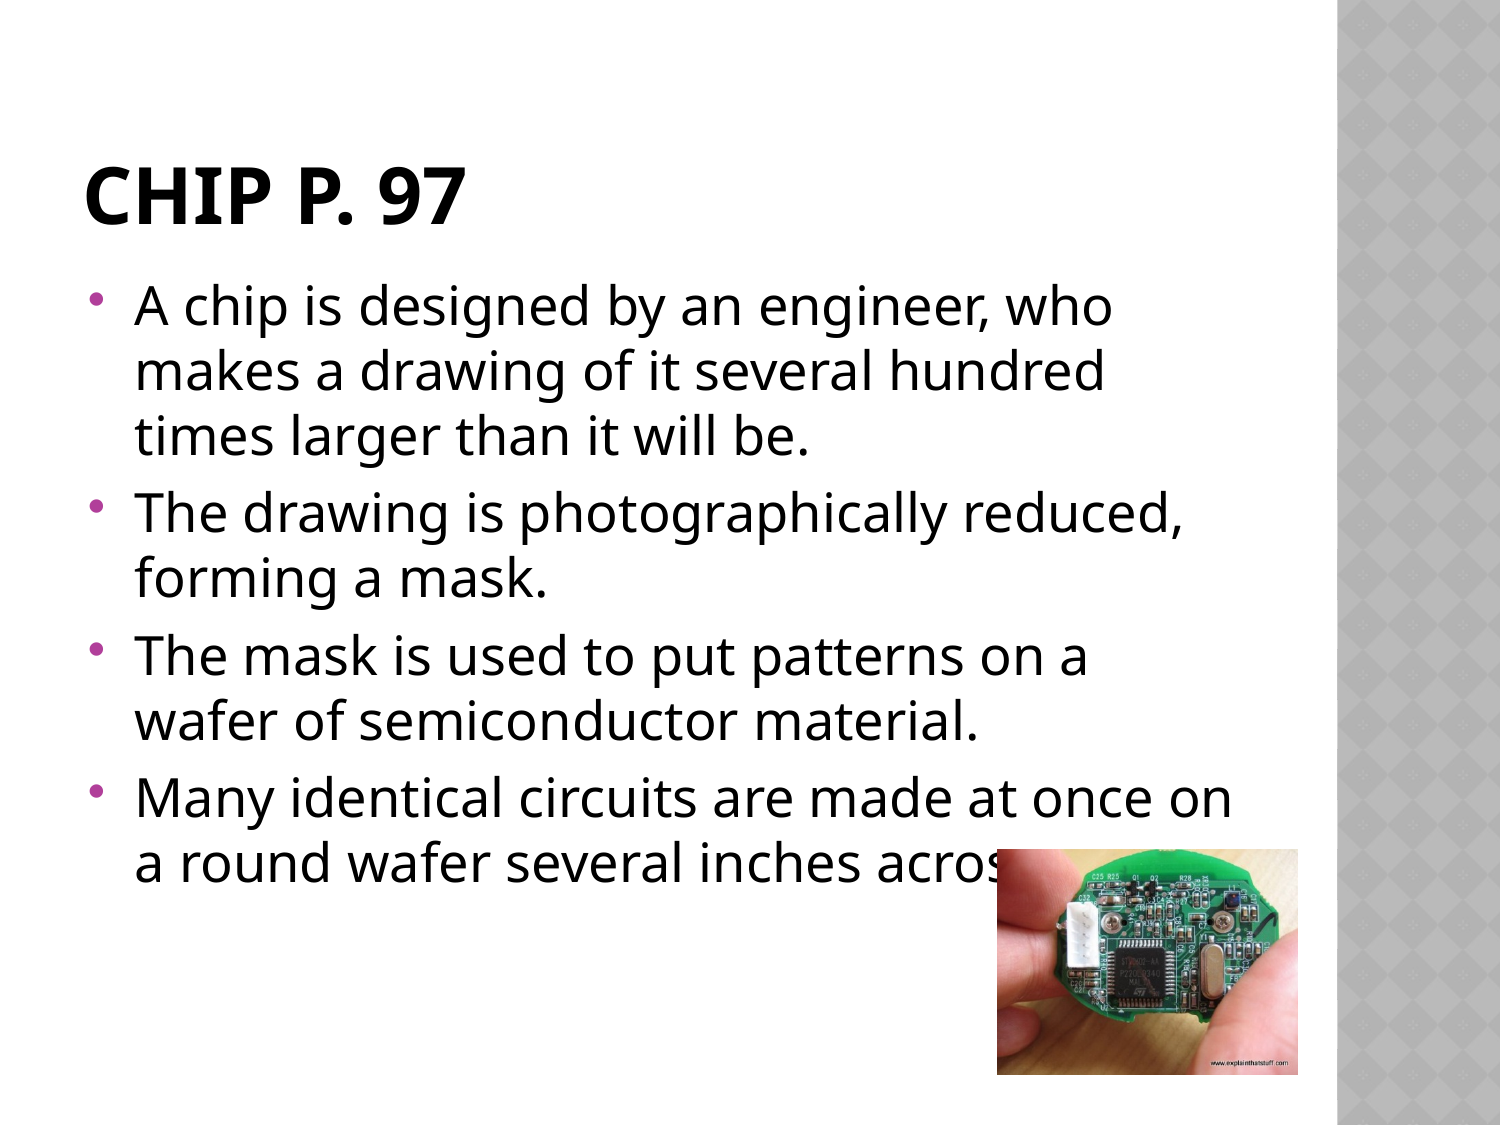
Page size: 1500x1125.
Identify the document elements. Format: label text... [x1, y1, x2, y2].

title Chip p. 97 [75, 52, 1263, 240]
picture [996, 849, 1298, 1076]
list A chip is designed by an engineer, who makes a drawing of it several hundred times larger than it will be. The drawing is photographically reduced, forming a mask. The mask is used to put patterns on a wafer of semiconductor material. Many identical circuits are made at once on a round wafer several inches across. [75, 264, 1263, 1059]
